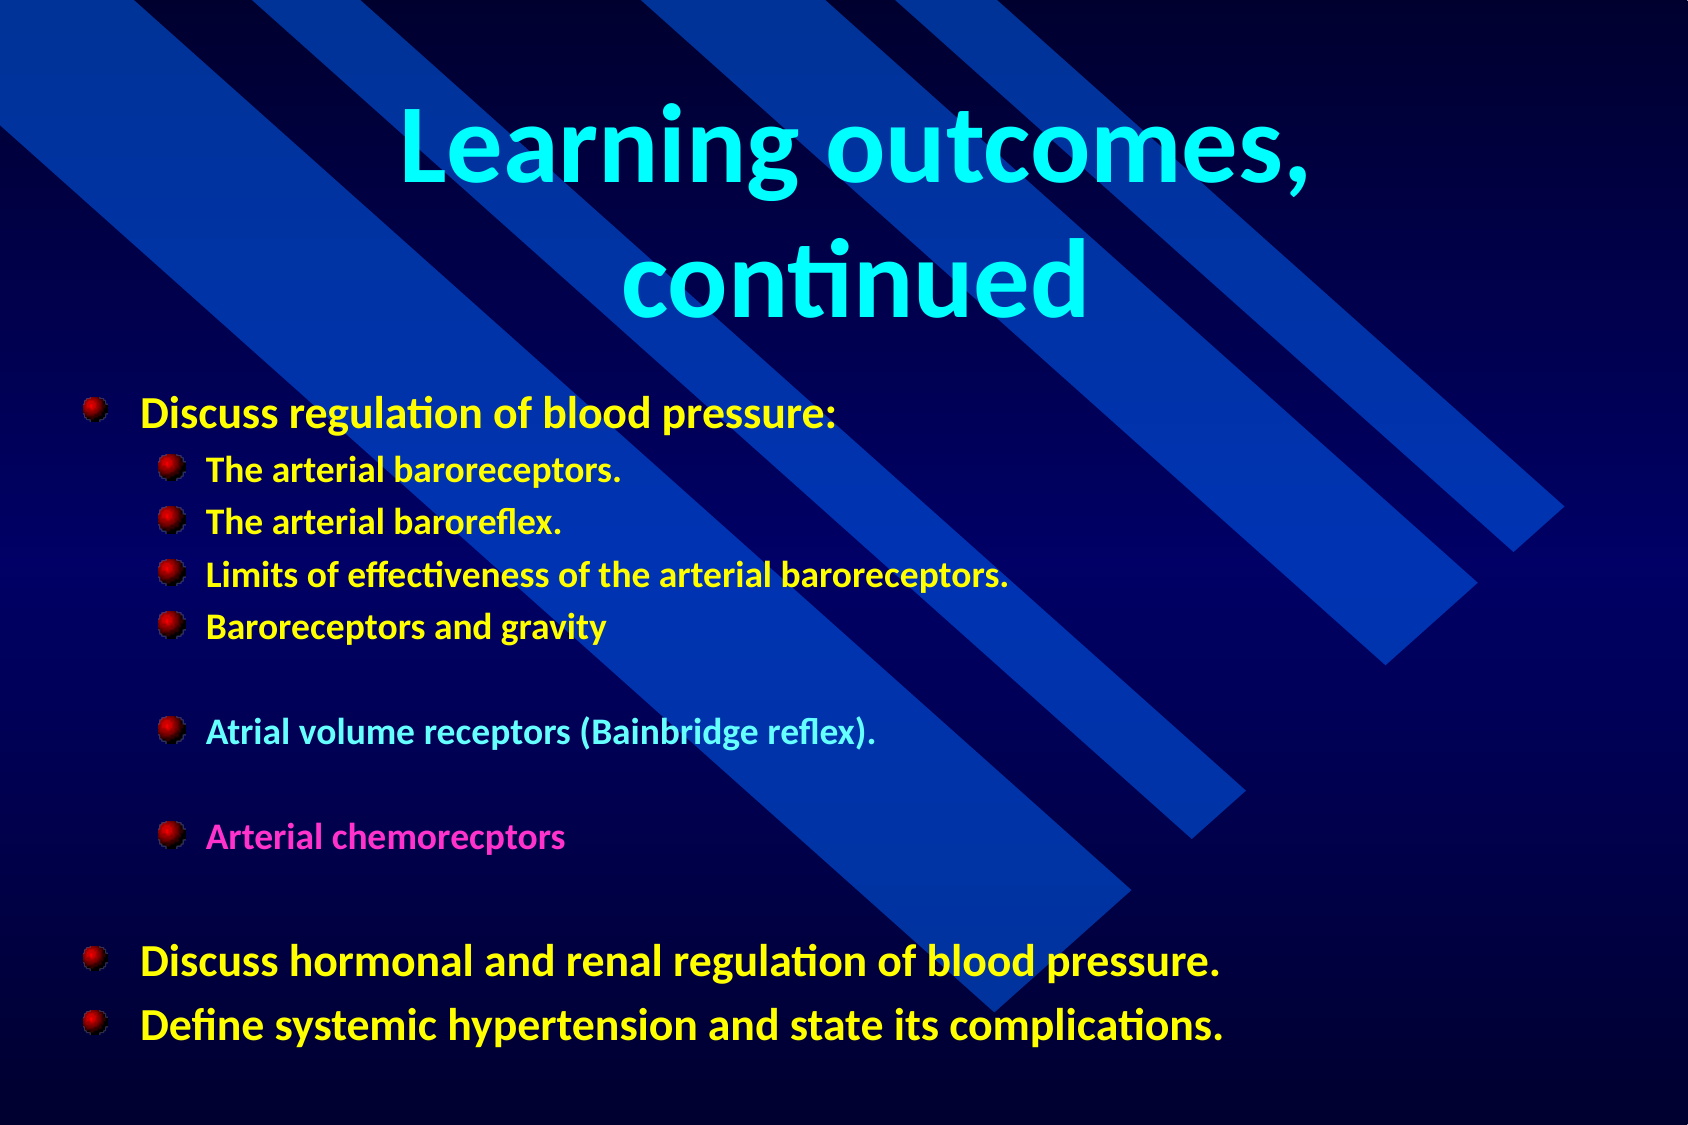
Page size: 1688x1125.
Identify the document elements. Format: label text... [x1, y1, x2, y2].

text_box Learning outcomes, continued [281, 62, 1432, 348]
text_box Discuss regulation of blood pressure: The arterial baroreceptors. The arterial baroreflex. Limits of effectiveness of the arterial baroreceptors. Baroreceptors and gravity Atrial volume receptors (Bainbridge reflex). Arterial chemorecptors Discuss hormonal and renal regulation of blood pressure. Define systemic hypertension and state its complications. [68, 374, 1594, 1038]
picture [158, 611, 186, 639]
picture [158, 559, 186, 586]
picture [158, 716, 186, 744]
picture [83, 1010, 108, 1035]
picture [158, 454, 186, 481]
picture [158, 506, 186, 534]
picture [83, 397, 108, 422]
picture [158, 821, 186, 849]
picture [83, 946, 108, 971]
